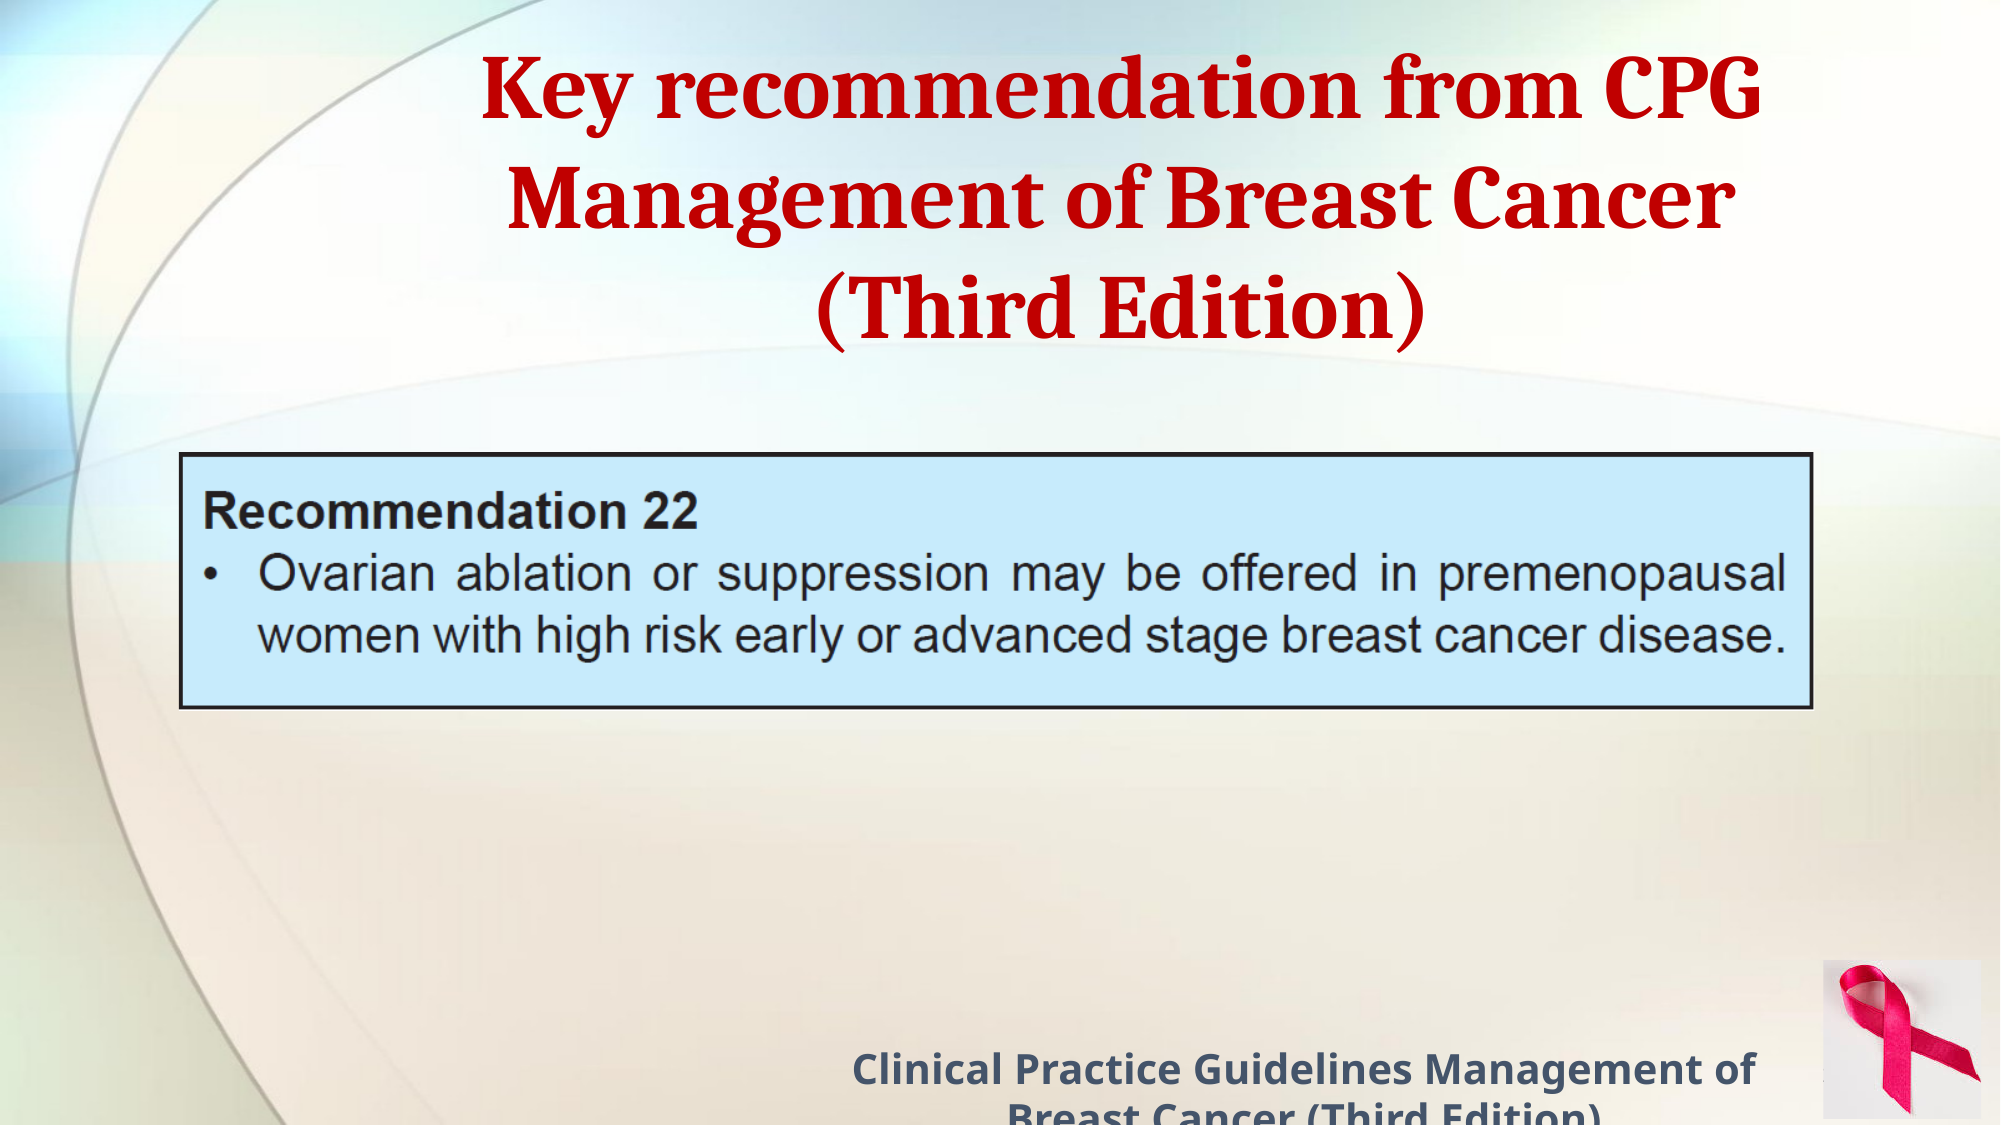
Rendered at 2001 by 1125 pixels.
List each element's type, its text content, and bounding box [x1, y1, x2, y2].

text_box Clinical Practice Guidelines Management of Breast Cancer (Third Edition) [788, 1035, 1820, 1125]
picture [0, 0, 2001, 1125]
title Key recommendation from CPG Management of Breast Cancer (Third Edition) [381, 22, 1863, 363]
